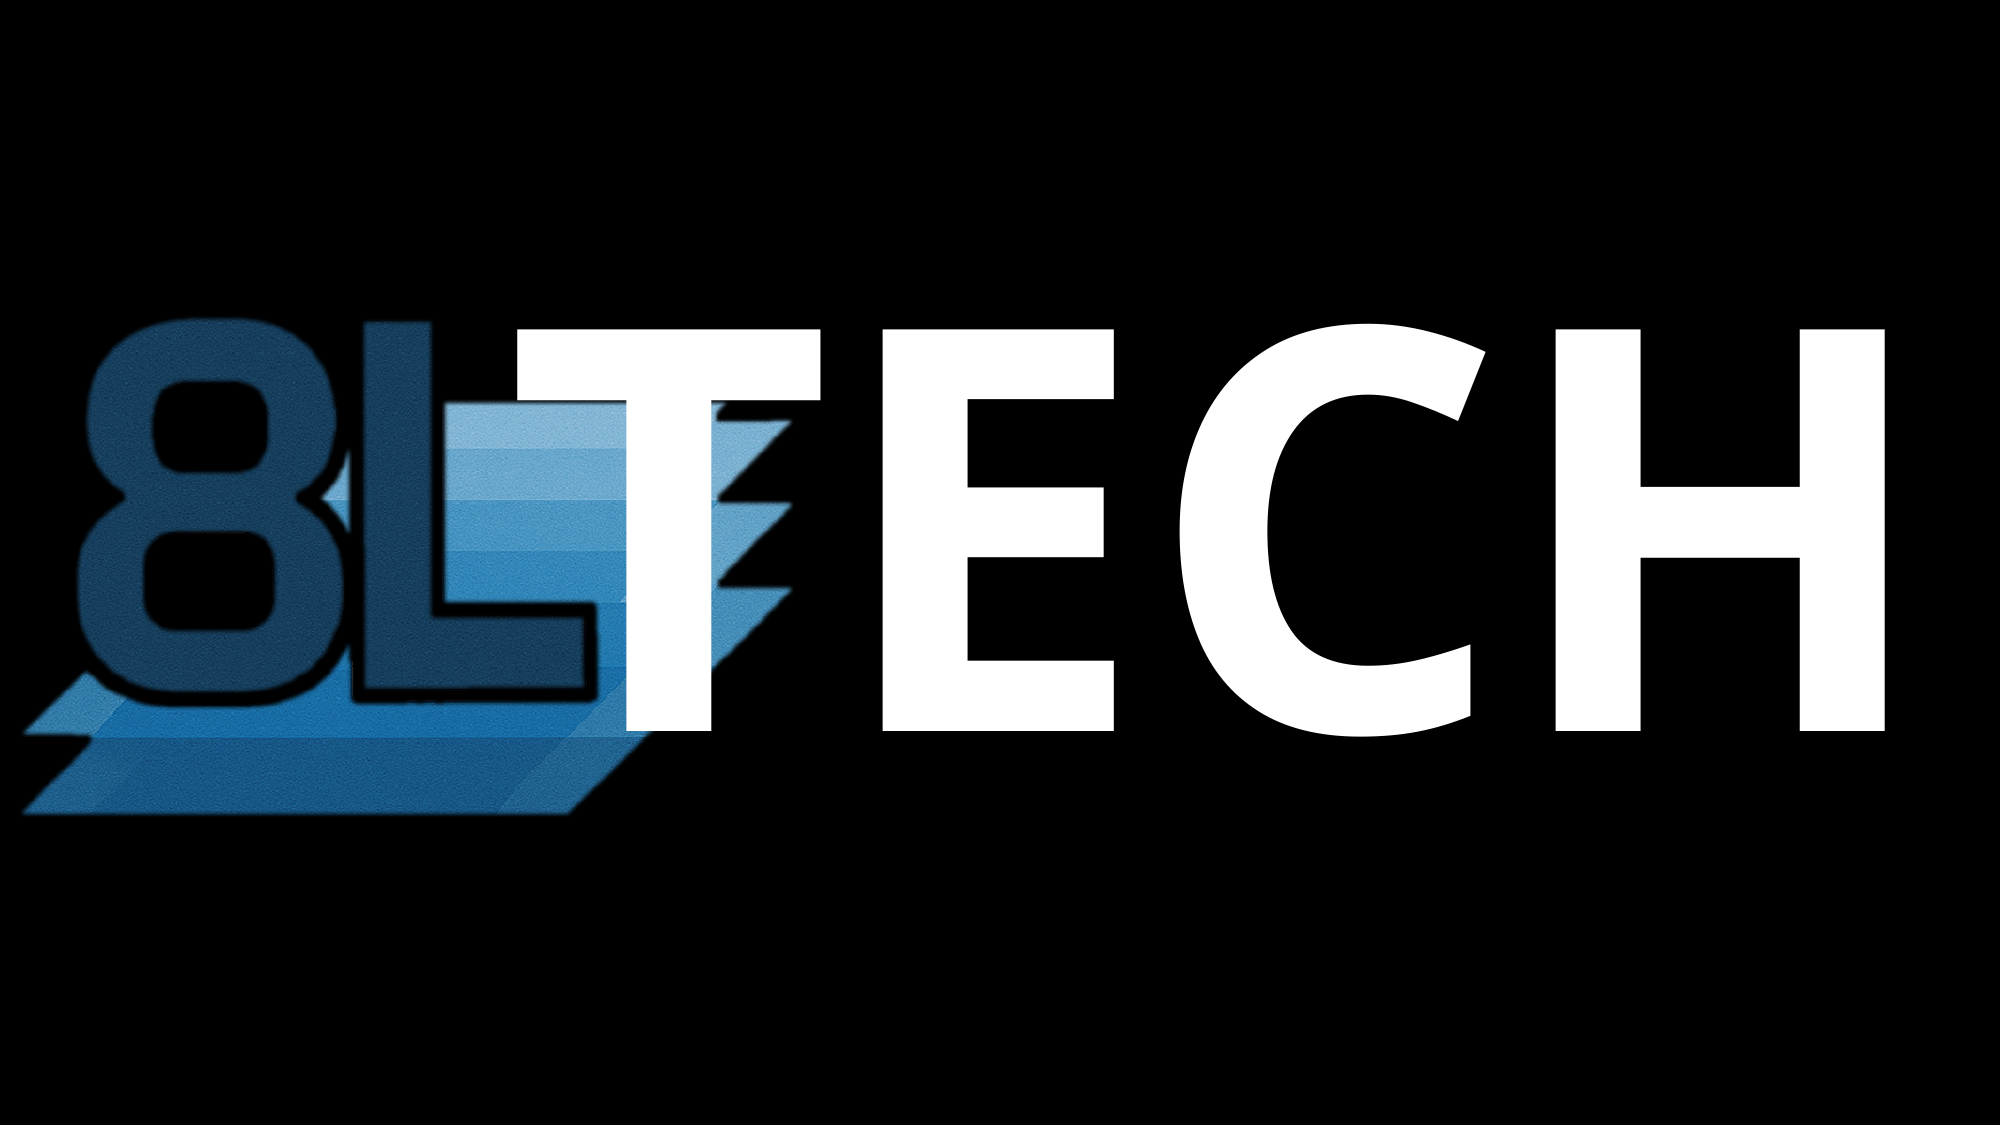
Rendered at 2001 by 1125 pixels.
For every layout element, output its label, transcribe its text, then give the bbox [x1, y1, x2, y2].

picture [18, 247, 794, 817]
text_box TECH [491, 161, 2000, 852]
